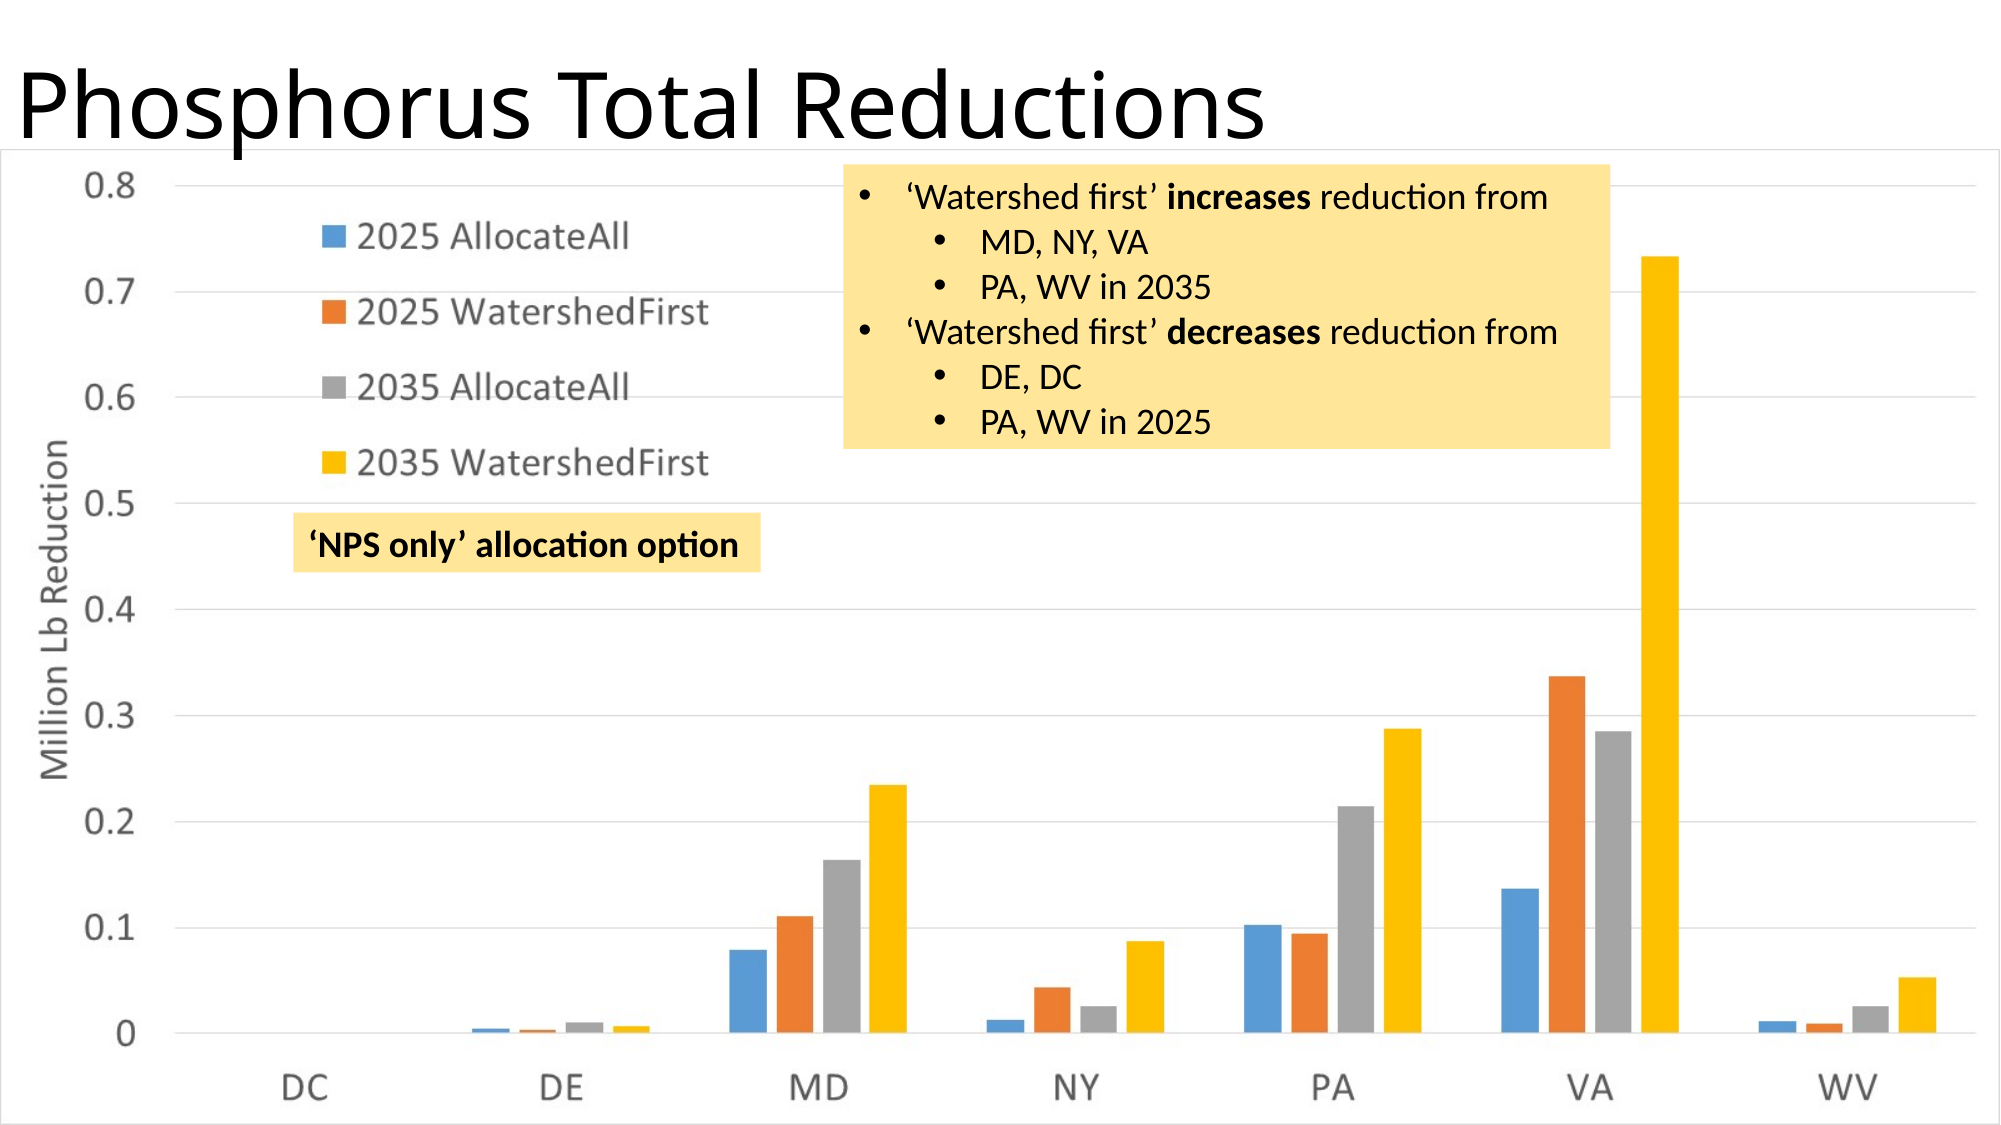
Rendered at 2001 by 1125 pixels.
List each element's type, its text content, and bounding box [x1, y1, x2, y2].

picture [0, 149, 2000, 1125]
title Phosphorus Total Reductions [0, 0, 1725, 149]
